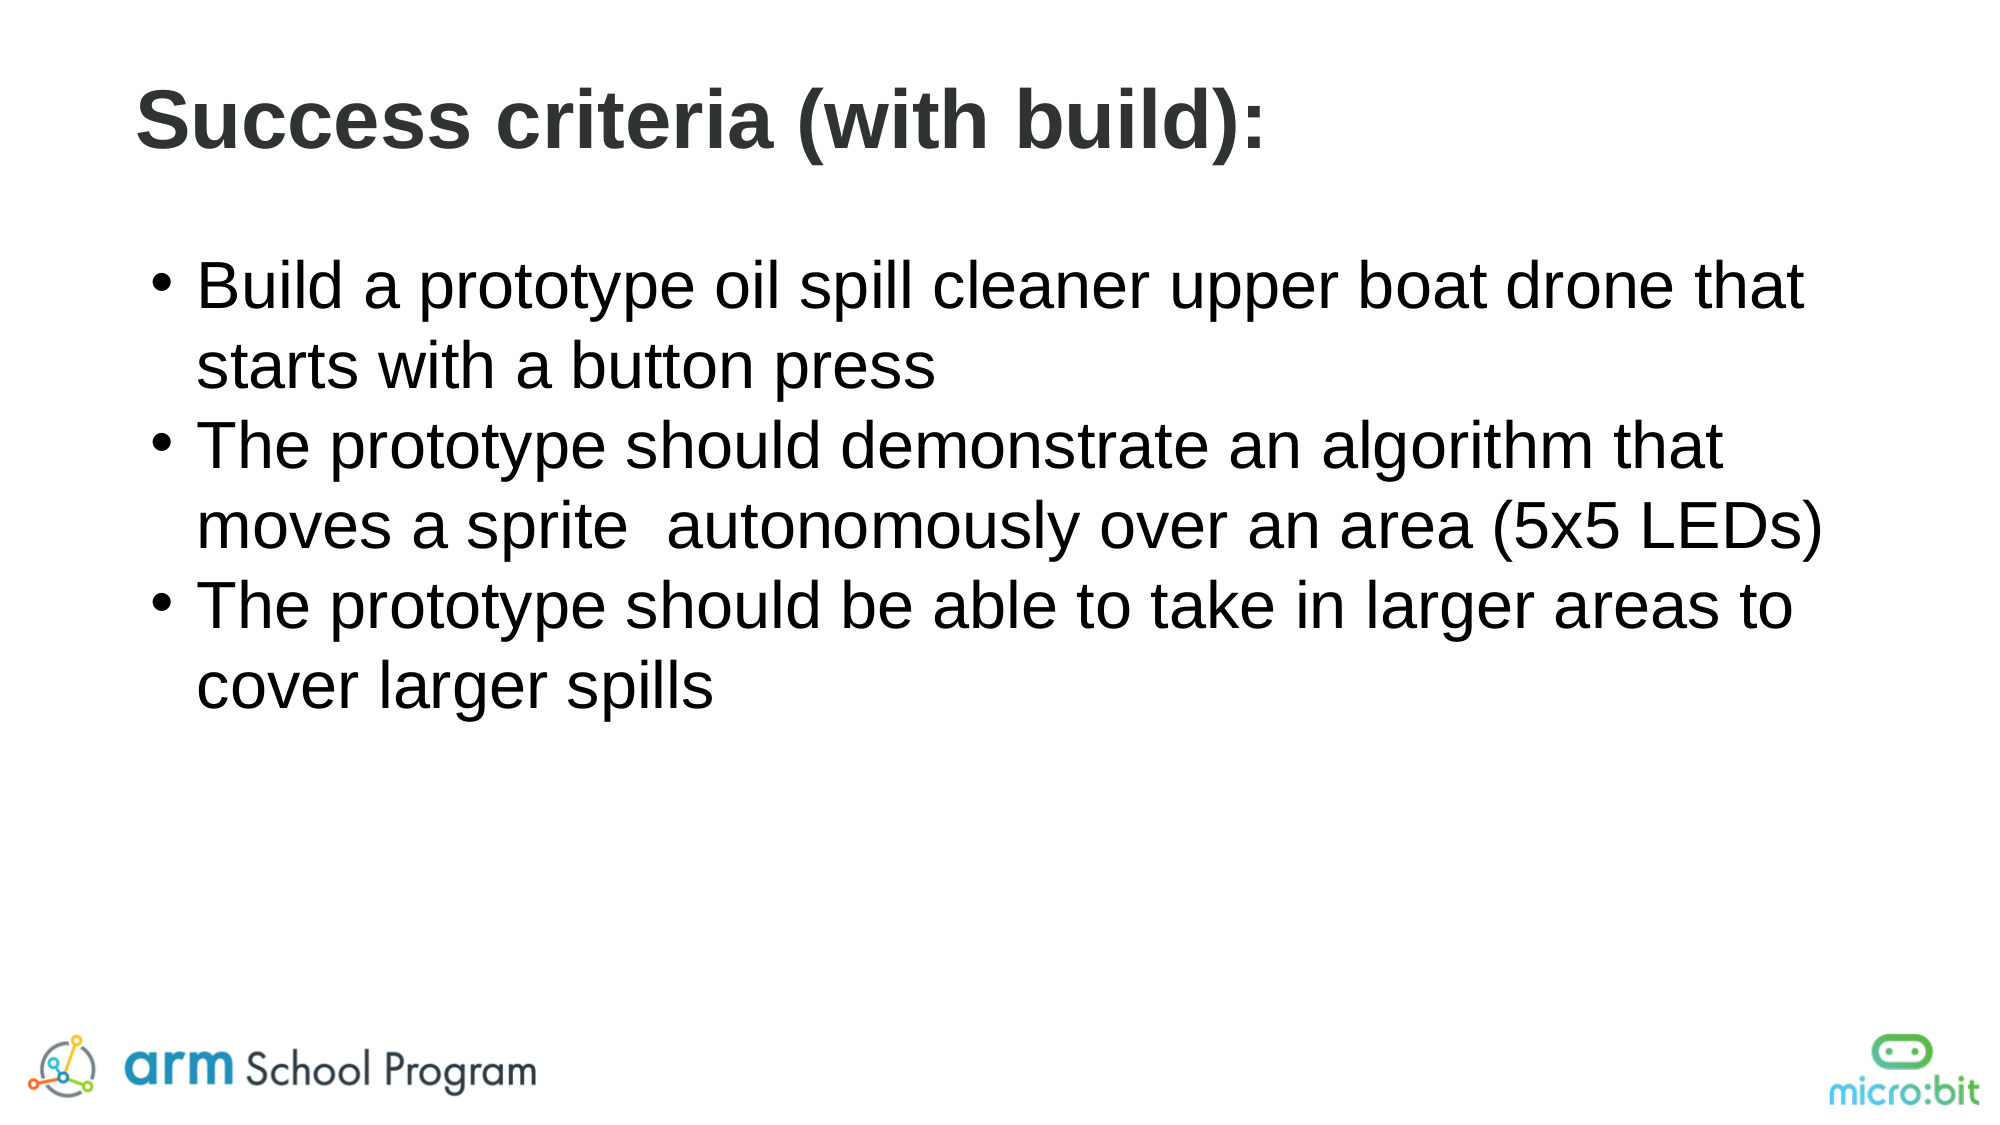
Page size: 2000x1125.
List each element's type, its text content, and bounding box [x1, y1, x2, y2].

text_box Build a prototype oil spill cleaner upper boat drone that starts with a button press The prototype should demonstrate an algorithm that moves a sprite autonomously over an area (5x5 LEDs) The prototype should be able to take in larger areas to cover larger spills [135, 234, 1946, 729]
picture [20, 1029, 545, 1107]
title Success criteria (with build): [135, 58, 1798, 151]
picture [1829, 1029, 1980, 1106]
